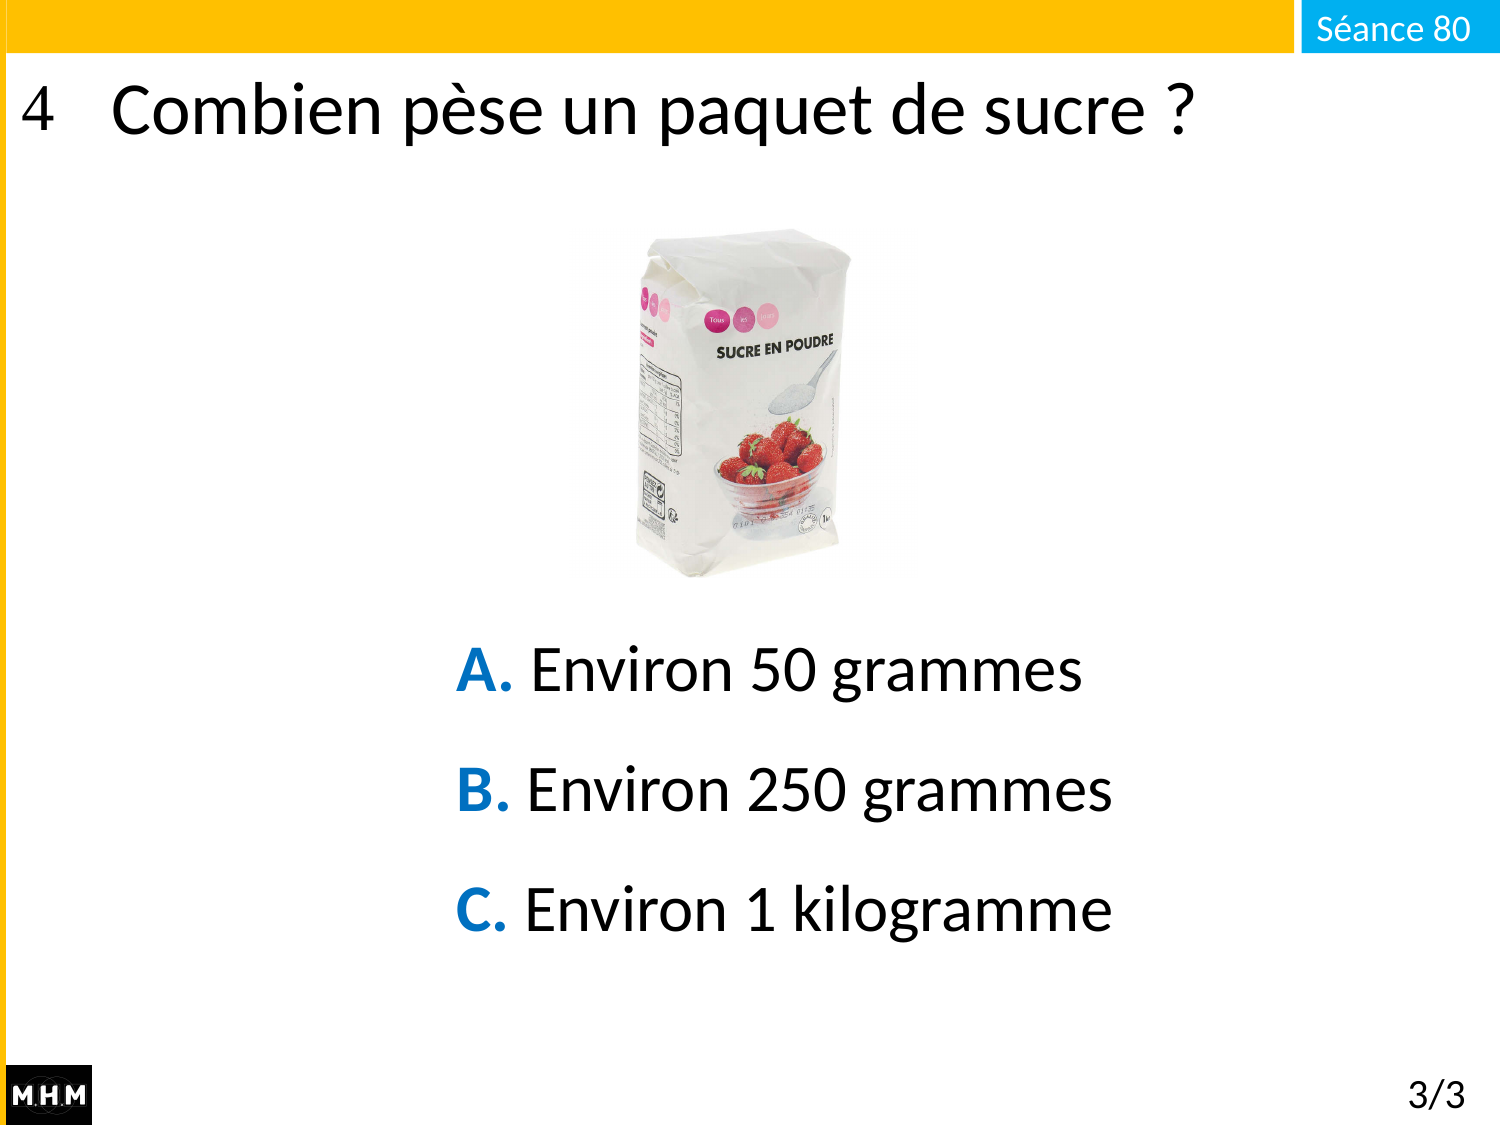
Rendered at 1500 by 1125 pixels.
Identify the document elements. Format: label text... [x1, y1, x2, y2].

title Combien pèse un paquet de sucre ? [96, 60, 1391, 160]
picture [6, 1065, 92, 1125]
list 3/3 [1373, 1064, 1500, 1125]
picture [569, 228, 918, 578]
text_box A. Environ 50 grammes B. Environ 250 grammes C. Environ 1 kilogramme [441, 577, 1185, 952]
